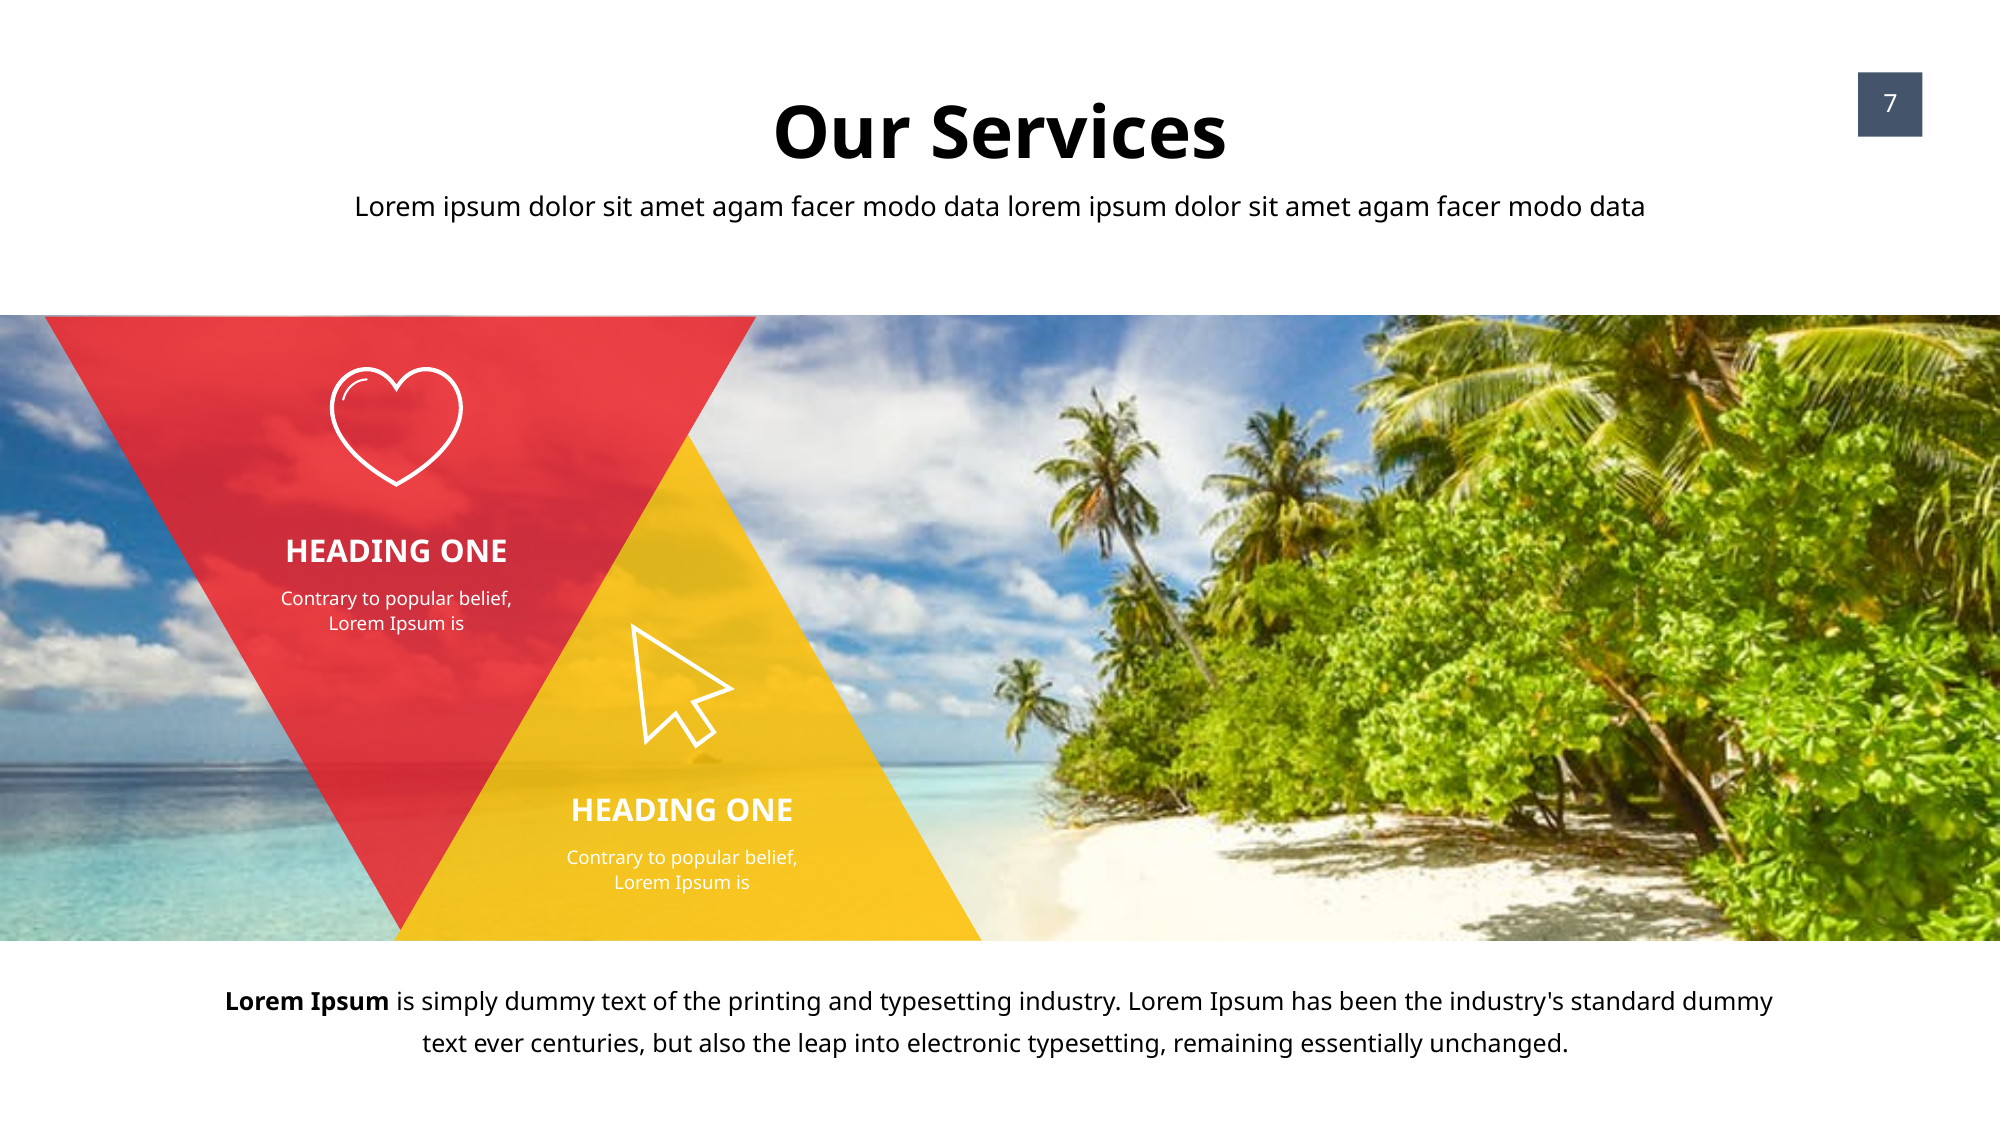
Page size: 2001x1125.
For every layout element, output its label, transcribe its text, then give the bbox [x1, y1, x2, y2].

picture [0, 315, 2000, 941]
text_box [548, 623, 816, 902]
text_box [262, 366, 530, 643]
text_box Lorem ipsum dolor sit amet agam facer modo data lorem ipsum dolor sit amet agam facer modo data [137, 186, 1863, 227]
text_box Lorem Ipsum is simply dummy text of the printing and typesetting industry. Lorem Ipsum has been the industry's standard dummy text ever centuries, but also the leap into electronic typesetting, remaining essentially unchanged. [194, 966, 1806, 1065]
slide_number 7 [1863, 78, 1927, 130]
title Our Services [137, 78, 1863, 186]
